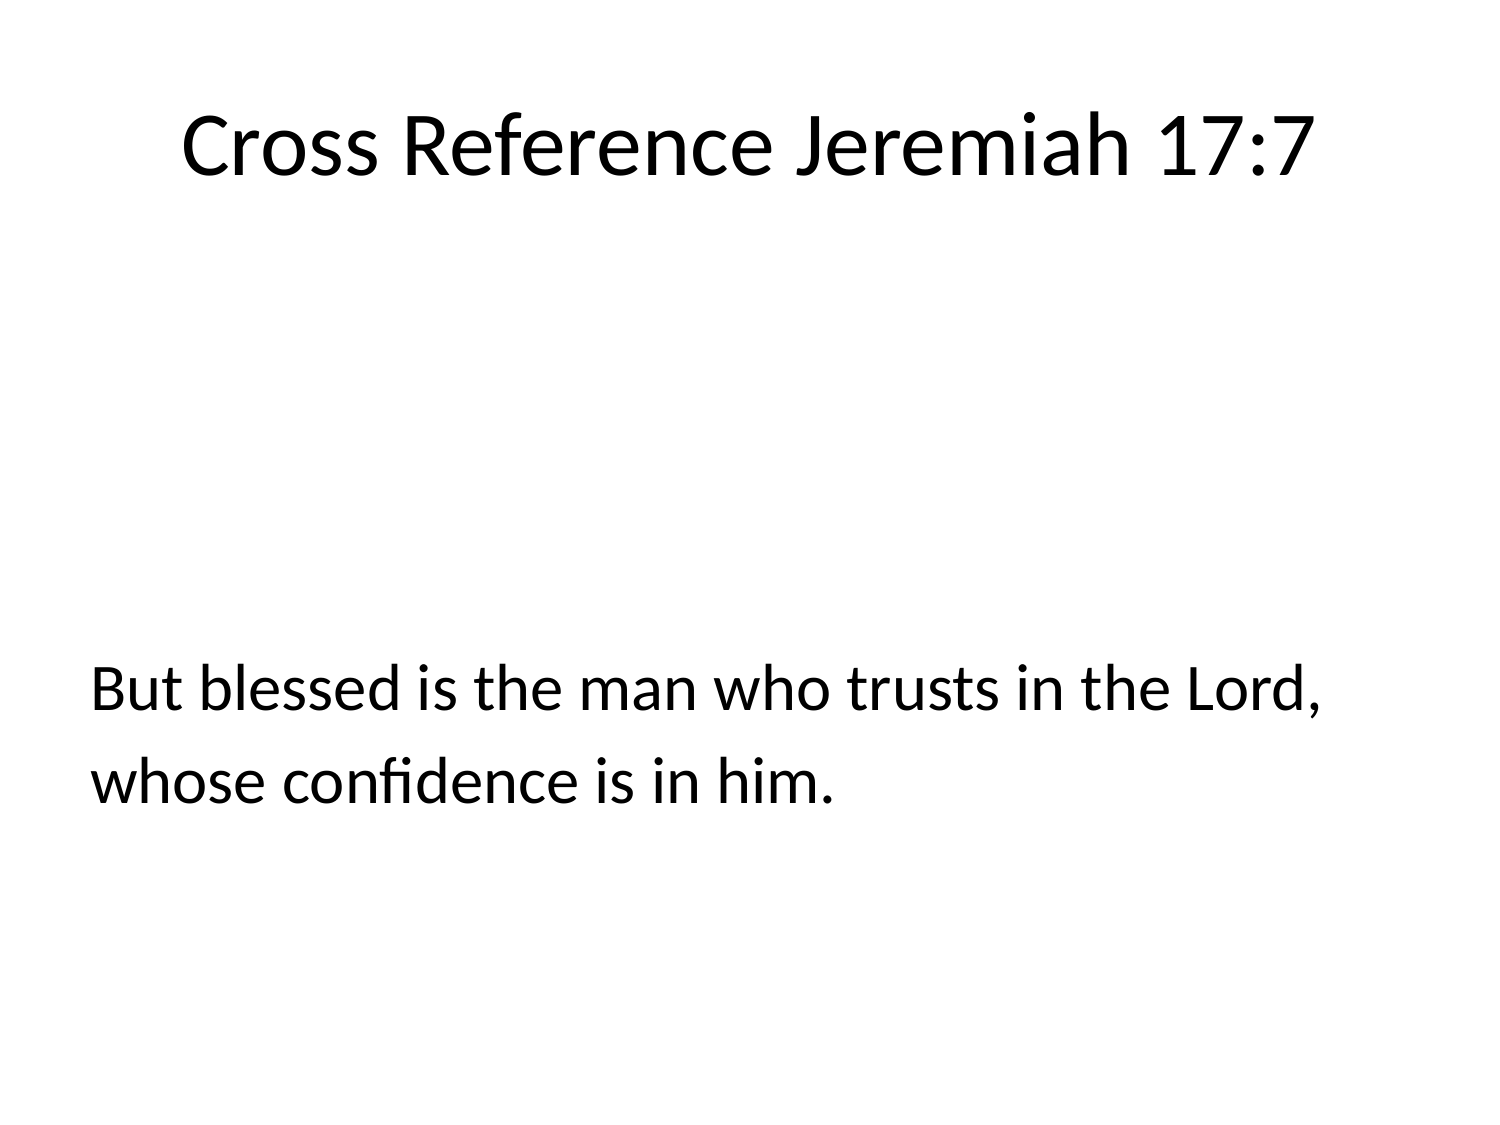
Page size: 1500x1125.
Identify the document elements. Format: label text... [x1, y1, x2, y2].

list But blessed is the man who trusts in the Lord, whose confidence is in him. [75, 262, 1425, 1005]
title Cross Reference Jeremiah 17:7 [75, 45, 1425, 233]
